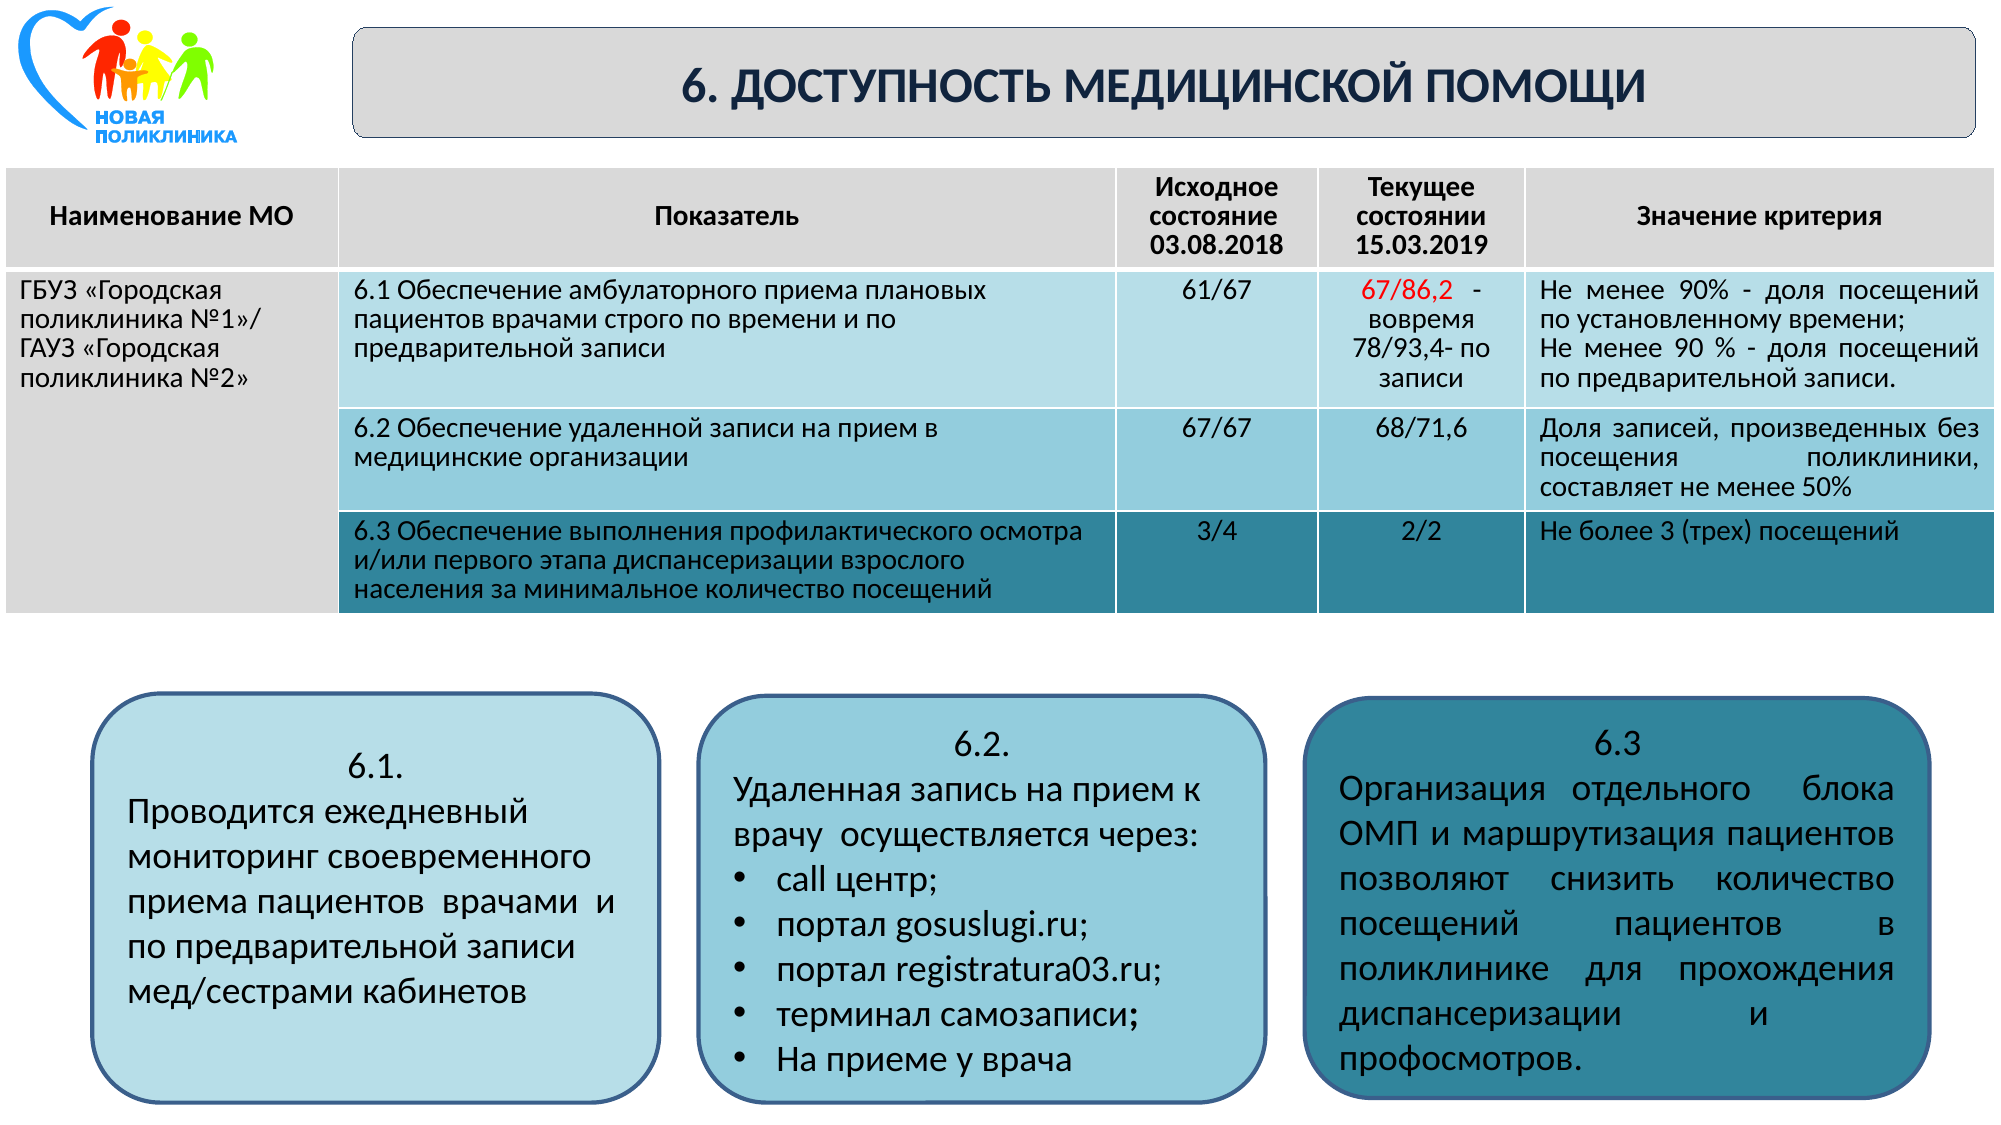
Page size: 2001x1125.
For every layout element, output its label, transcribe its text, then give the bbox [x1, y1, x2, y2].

text_box 6. ДОСТУПНОСТЬ МЕДИЦИНСКОЙ ПОМОЩИ [352, 27, 1976, 138]
table_cell 67/67 [1117, 409, 1317, 510]
table_cell 61/67 [1117, 272, 1317, 407]
table_cell 6.2 Обеспечение удаленной записи на прием в медицинские организации [339, 409, 1115, 510]
table_header Показатель [339, 168, 1115, 267]
text_box 6.3 Организация отдельного блока ОМП и маршрутизация пациентов позволяют снизить количество посещений пациентов в поликлинике для прохождения диспансеризации и профосмотров. [1302, 695, 1932, 1101]
table_header Исходное состояние 03.08.2018 [1117, 168, 1317, 267]
slide_number 25 [1433, 1090, 1900, 1103]
table_cell Доля записей, произведенных без посещения поликлиники, составляет не менее 50% [1526, 409, 1994, 510]
table_cell 6.1 Обеспечение амбулаторного приема плановых пациентов врачами строго по времени и по предварительной записи [339, 272, 1115, 407]
table_cell Не более 3 (трех) посещений [1526, 512, 1994, 613]
table_cell 67/86,2 - вовремя 78/93,4- по записи [1319, 272, 1524, 407]
table_cell 68/71,6 [1319, 409, 1524, 510]
table_header Текущее состоянии 15.03.2019 [1319, 168, 1524, 267]
text_box 6.1. Проводится ежедневный мониторинг своевременного приема пациентов врачами и по предварительной записи мед/сестрами кабинетов [90, 691, 662, 1105]
table_cell ГБУЗ «Городская поликлиника №1»/ ГАУЗ «Городская поликлиника №2» [6, 272, 338, 613]
table_cell Не менее 90% - доля посещений по установленному времени; Не менее 90 % - доля посещений по предварительной записи. [1526, 272, 1994, 407]
table_header Значение критерия [1526, 168, 1994, 267]
table_header Наименование МО [6, 168, 338, 267]
table_cell 6.3 Обеспечение выполнения профилактического осмотра и/или первого этапа диспансеризации взрослого населения за минимальное количество посещений [339, 512, 1115, 613]
table_cell 2/2 [1319, 512, 1524, 613]
table_cell 3/4 [1117, 512, 1317, 613]
text_box 6.2. Удаленная запись на прием к врачу осуществляется через: call центр; портал gosuslugi.ru; портал registratura03.ru; терминал самозаписи; На приеме у врача [696, 693, 1268, 1105]
picture [18, 6, 238, 143]
